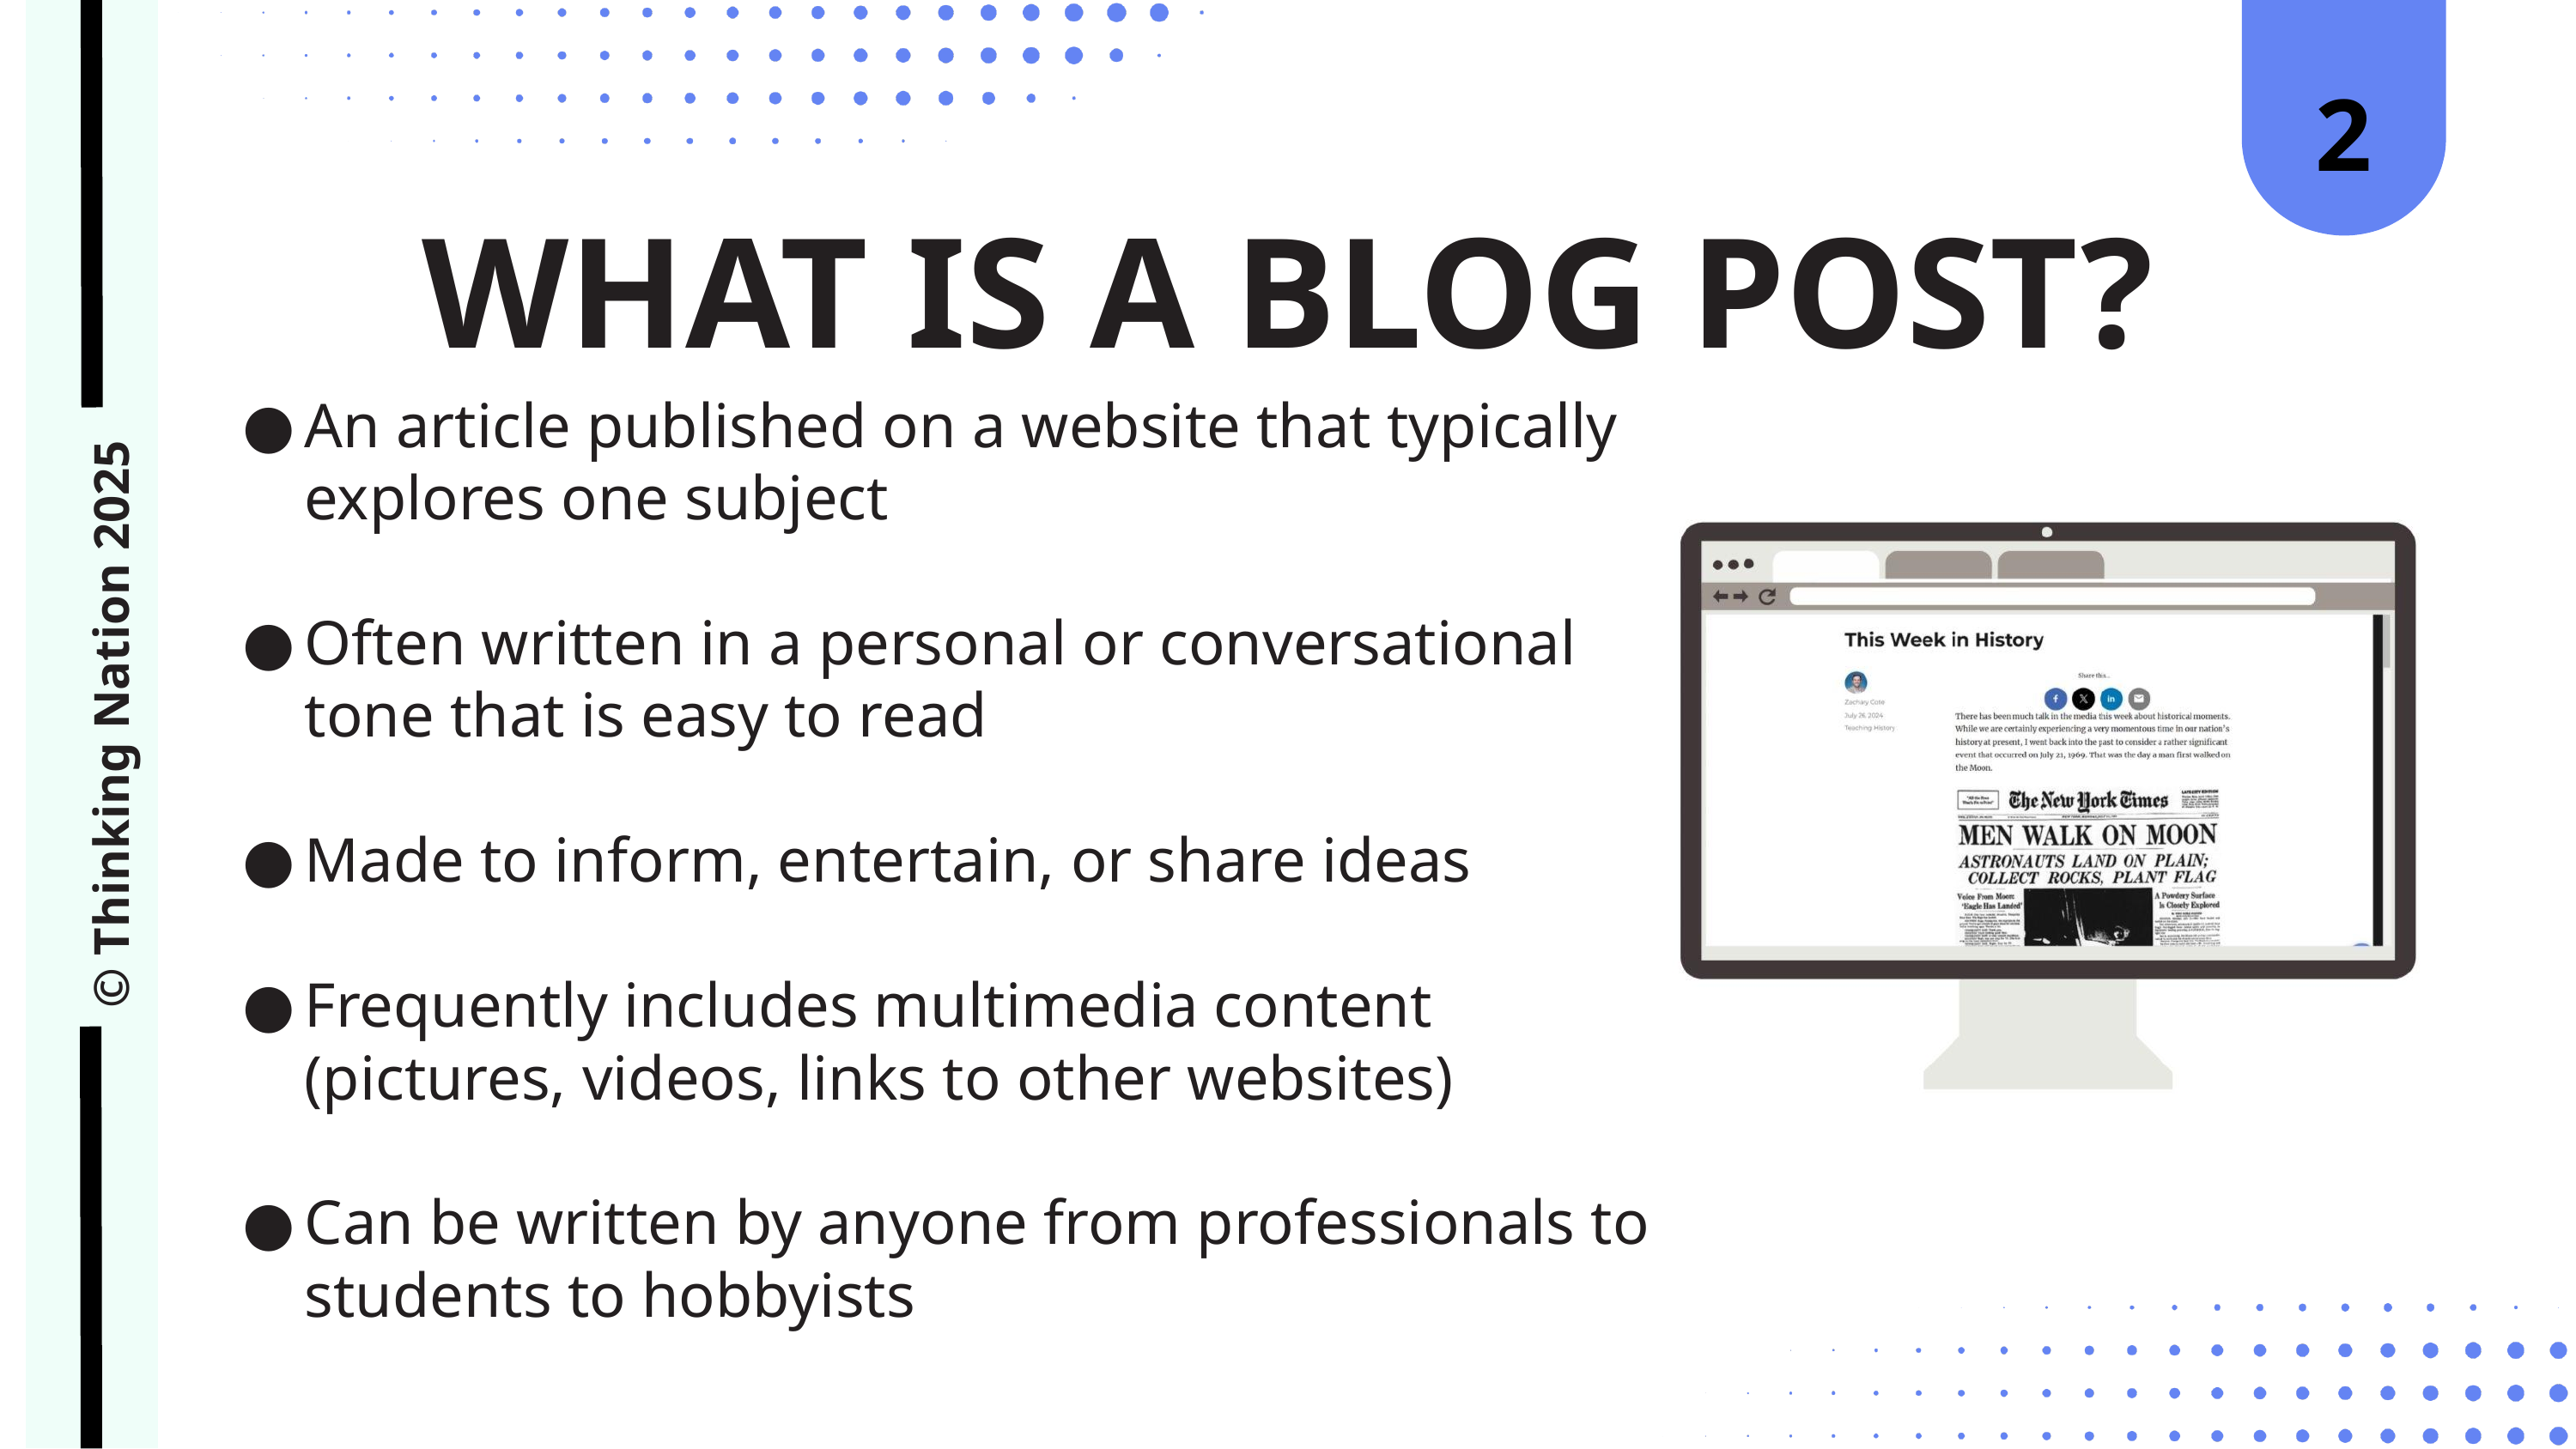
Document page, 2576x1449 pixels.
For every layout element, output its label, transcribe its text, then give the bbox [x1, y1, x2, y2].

text_box An article published on a website that typically explores one subject Often written in a personal or conversational tone that is easy to read Made to inform, entertain, or share ideas Frequently includes multimedia content (pictures, videos, links to other websites) Can be written by anyone from professionals to students to hobbyists [240, 386, 1663, 1330]
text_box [2233, 0, 2455, 236]
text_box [26, 0, 159, 1449]
text_box [1662, 1303, 2576, 1449]
picture [1608, 318, 2561, 1221]
text_box WHAT IS A BLOG POST? [359, 123, 2216, 379]
text_box [178, 0, 1209, 144]
